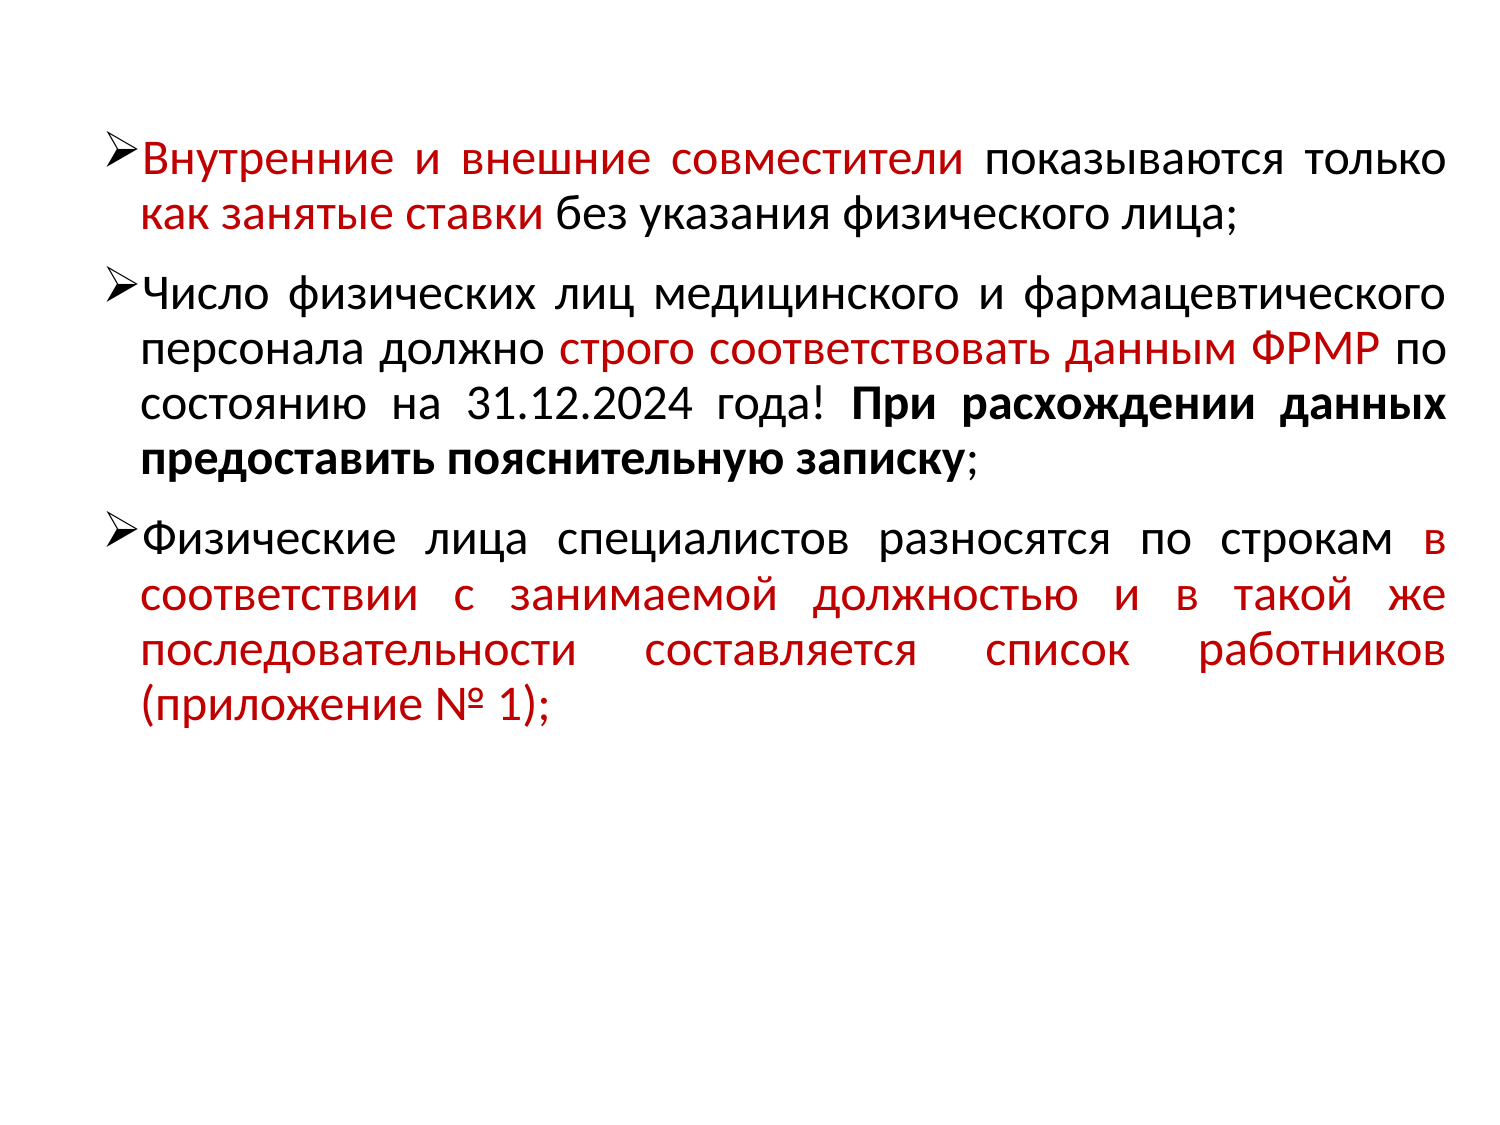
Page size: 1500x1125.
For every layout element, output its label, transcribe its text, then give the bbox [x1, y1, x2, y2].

list Внутренние и внешние совместители показываются только как занятые ставки без указания физического лица; Число физических лиц медицинского и фармацевтического персонала должно строго соответствовать данным ФРМР по состоянию на 31.12.2024 года! При расхождении данных предоставить пояснительную записку; Физические лица специалистов разносятся по строкам в соответствии с занимаемой должностью и в такой же последовательности составляется список работников (приложение № 1); [64, 125, 1447, 1047]
